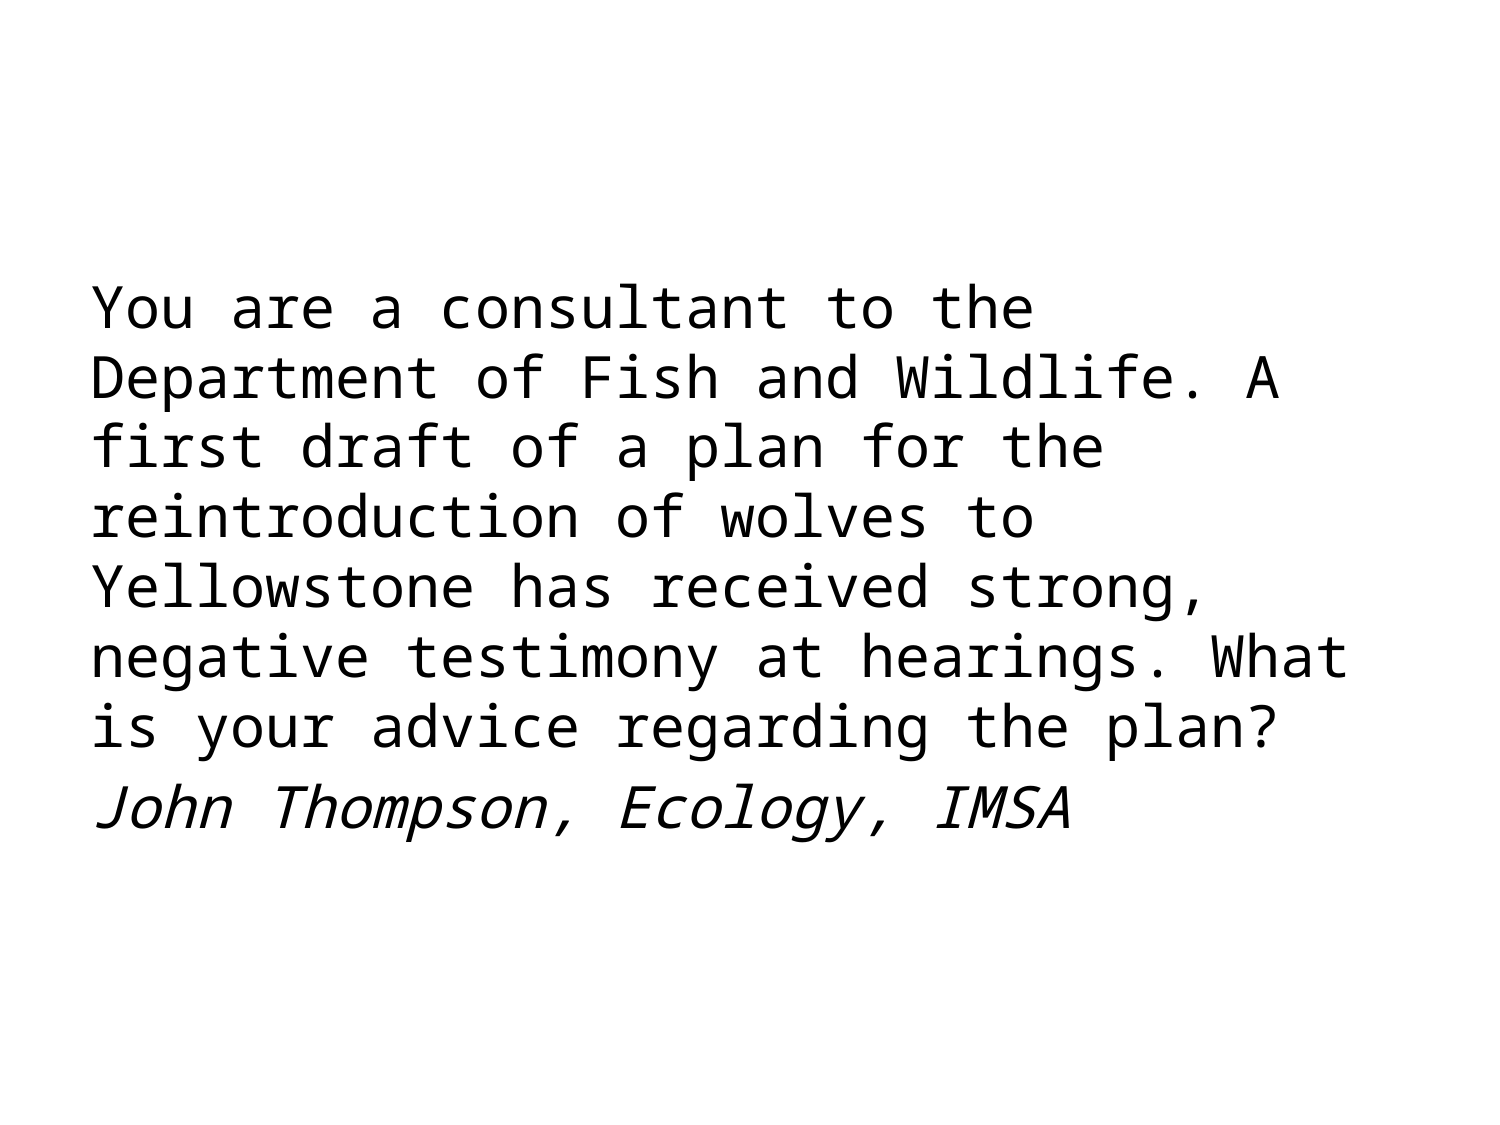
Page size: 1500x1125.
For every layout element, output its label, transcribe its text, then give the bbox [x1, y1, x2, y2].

list You are a consultant to the Department of Fish and Wildlife. A first draft of a plan for the reintroduction of wolves to Yellowstone has received strong, negative testimony at hearings. What is your advice regarding the plan? John Thompson, Ecology, IMSA [75, 262, 1425, 1005]
